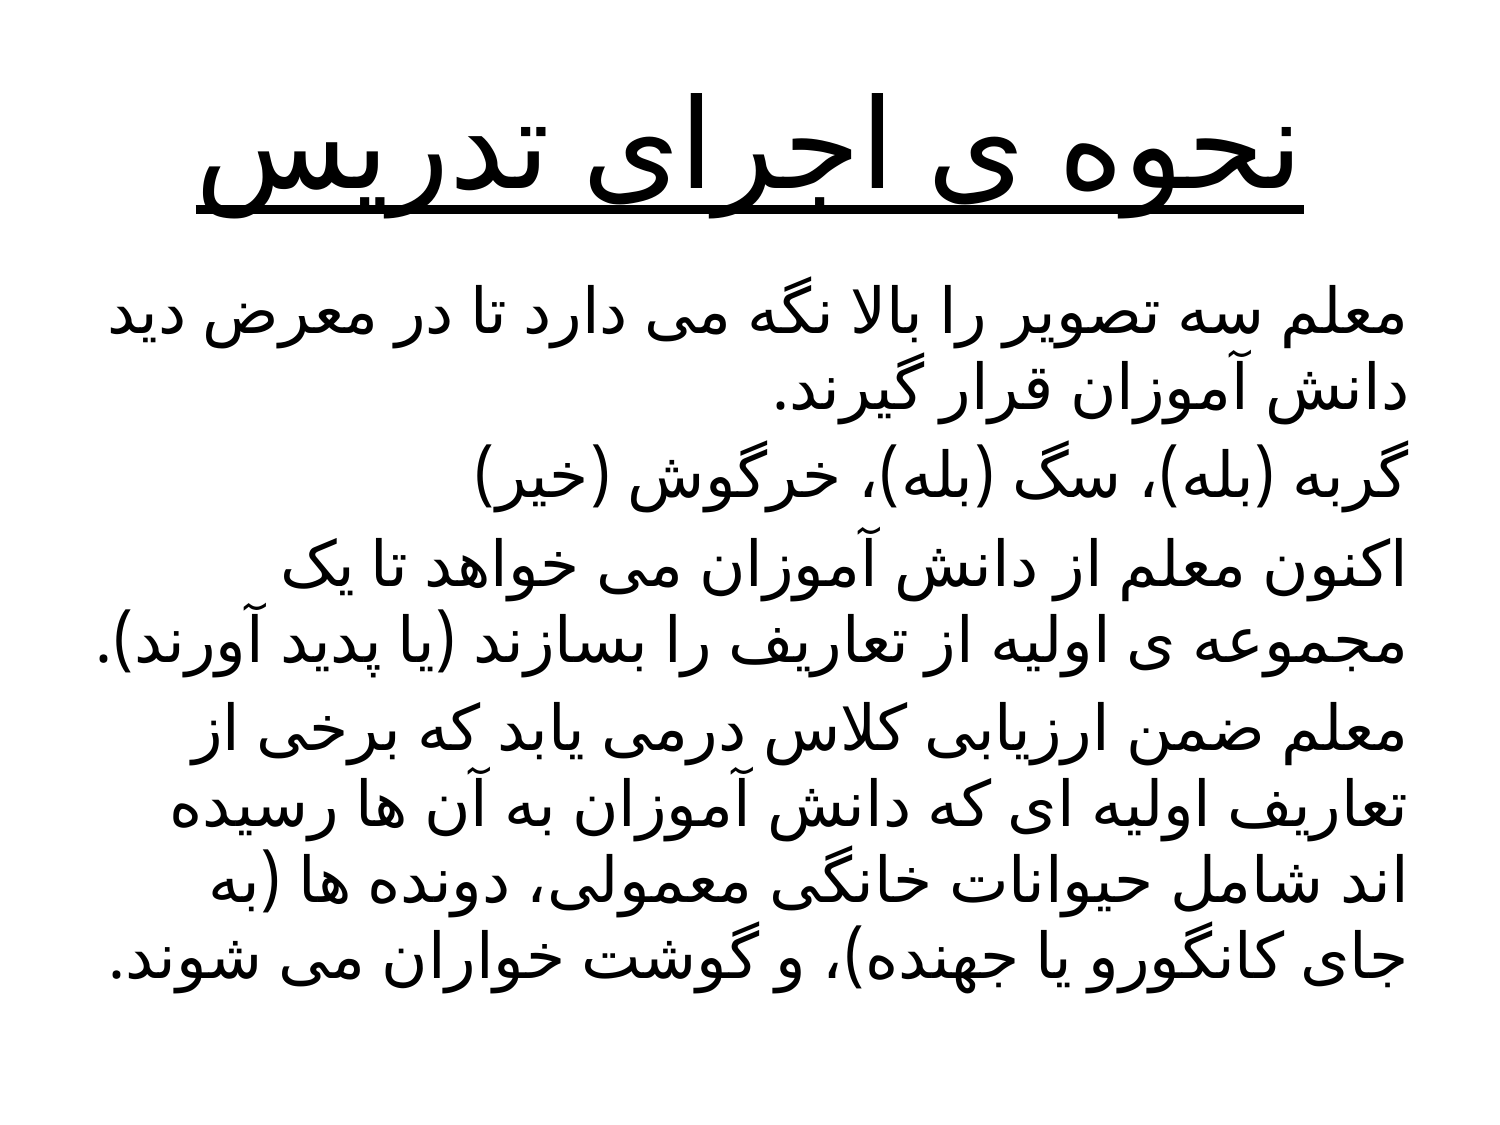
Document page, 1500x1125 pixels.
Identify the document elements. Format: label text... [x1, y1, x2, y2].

title نحوه ی اجرای تدریس [75, 45, 1425, 233]
list معلم سه تصویر را بالا نگه می دارد تا در معرض دید دانش آموزان قرار گیرند. گربه (بله)، سگ (بله)، خرگوش (خیر) اکنون معلم از دانش آموزان می خواهد تا یک مجموعه ی اولیه از تعاریف را بسازند (یا پدید آورند). معلم ضمن ارزیابی کلاس درمی یابد که برخی از تعاریف اولیه ای که دانش آموزان به آن ها رسیده اند شامل حیوانات خانگی معمولی، دونده ها (به جای کانگورو یا جهنده)، و گوشت خواران می شوند. [75, 262, 1425, 1005]
